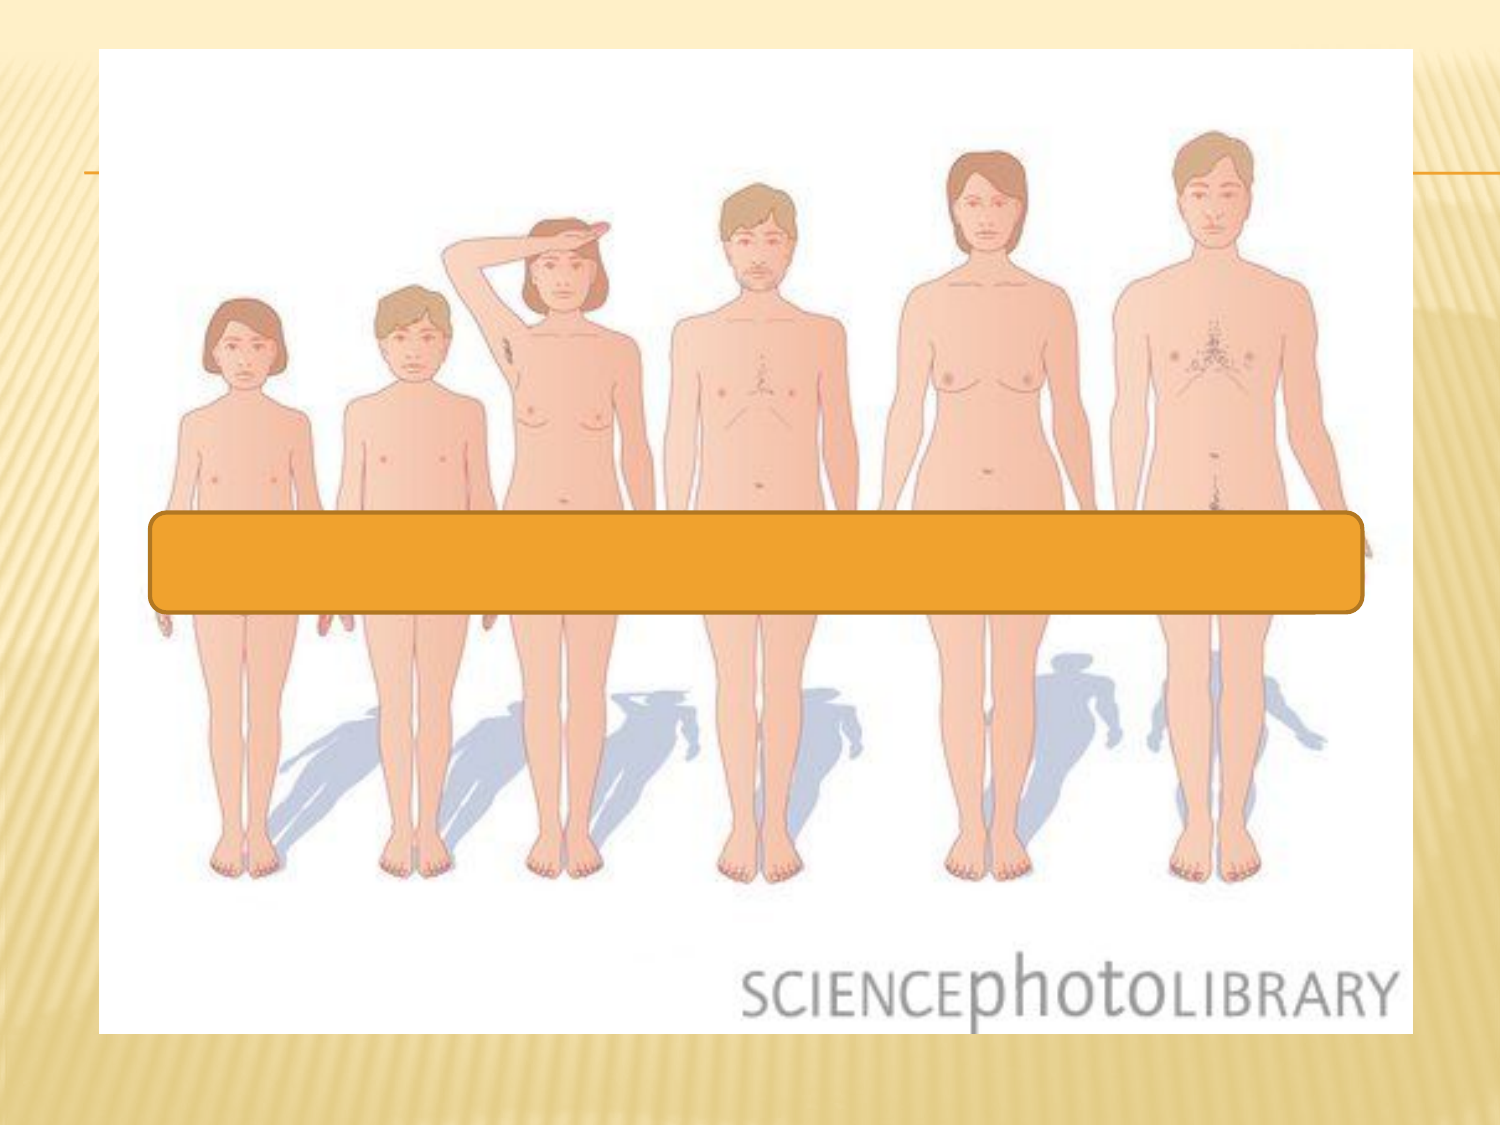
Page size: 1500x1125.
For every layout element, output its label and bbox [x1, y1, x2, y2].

picture [99, 49, 1413, 1034]
